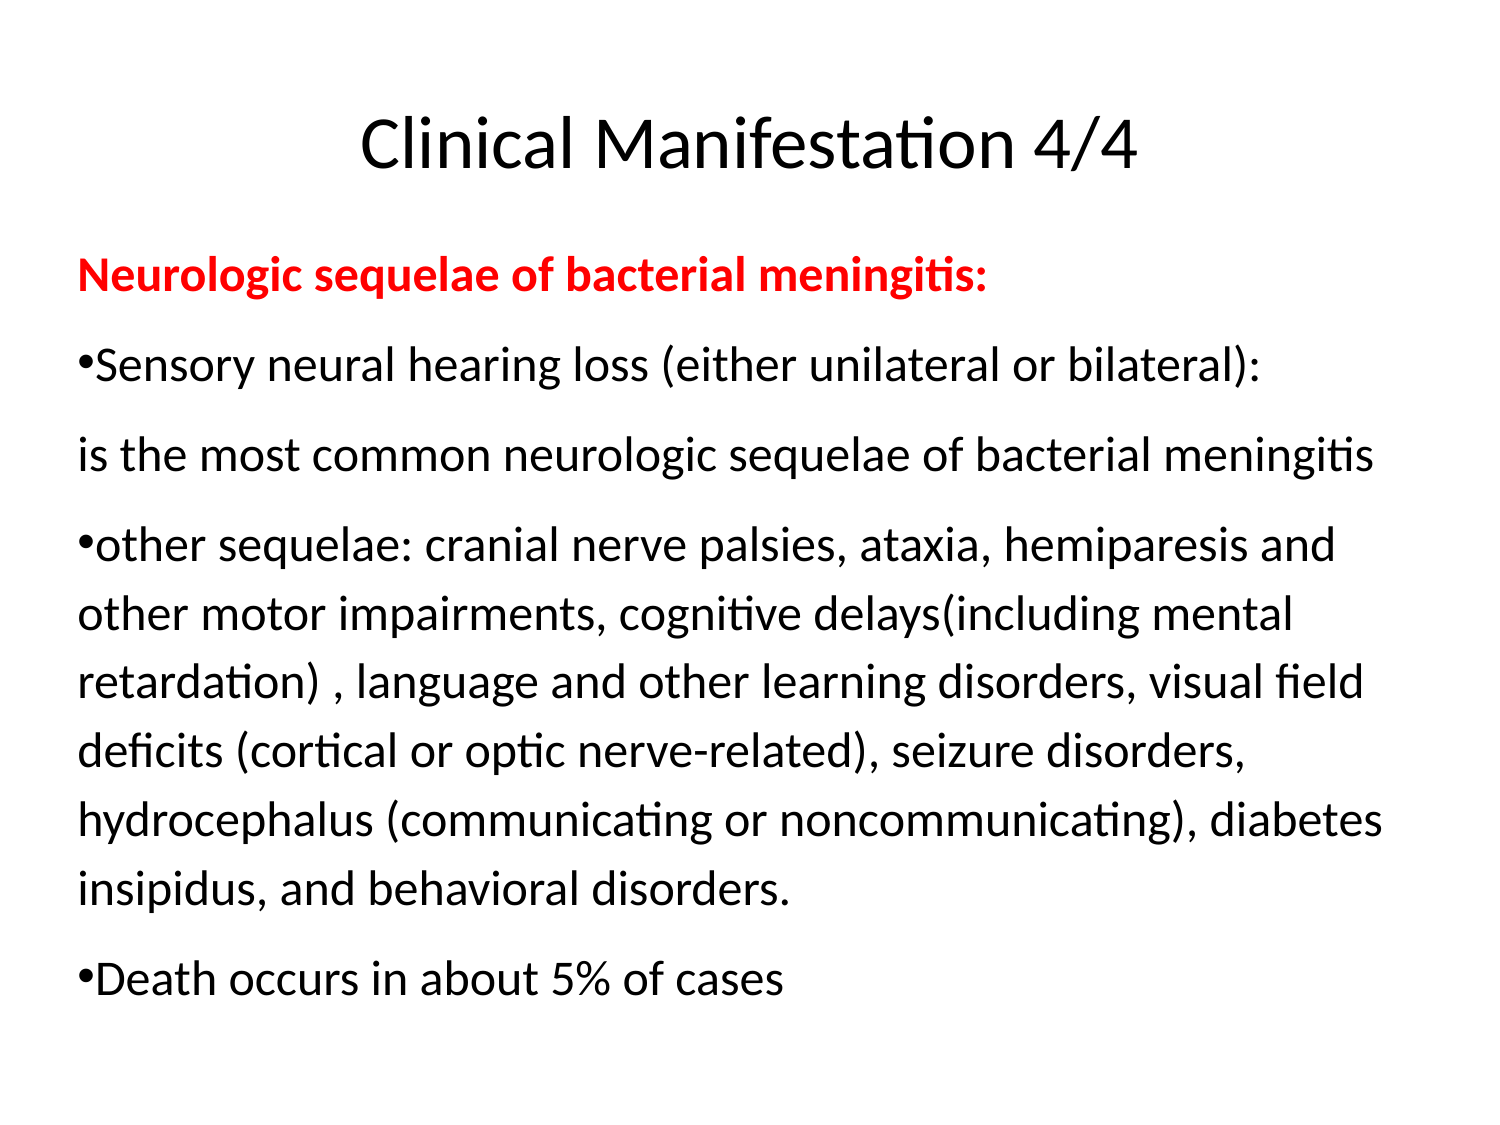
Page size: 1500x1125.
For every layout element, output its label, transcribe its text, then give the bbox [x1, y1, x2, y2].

title Clinical Manifestation 4/4 [75, 45, 1425, 233]
list Neurologic sequelae of bacterial meningitis: Sensory neural hearing loss (either unilateral or bilateral): is the most common neurologic sequelae of bacterial meningitis other sequelae: cranial nerve palsies, ataxia, hemiparesis and other motor impairments, cognitive delays(including mental retardation) , language and other learning disorders, visual field deficits (cortical or optic nerve-related), seizure disorders, hydrocephalus (communicating or noncommunicating), diabetes insipidus, and behavioral disorders. Death occurs in about 5% of cases [62, 224, 1413, 1013]
